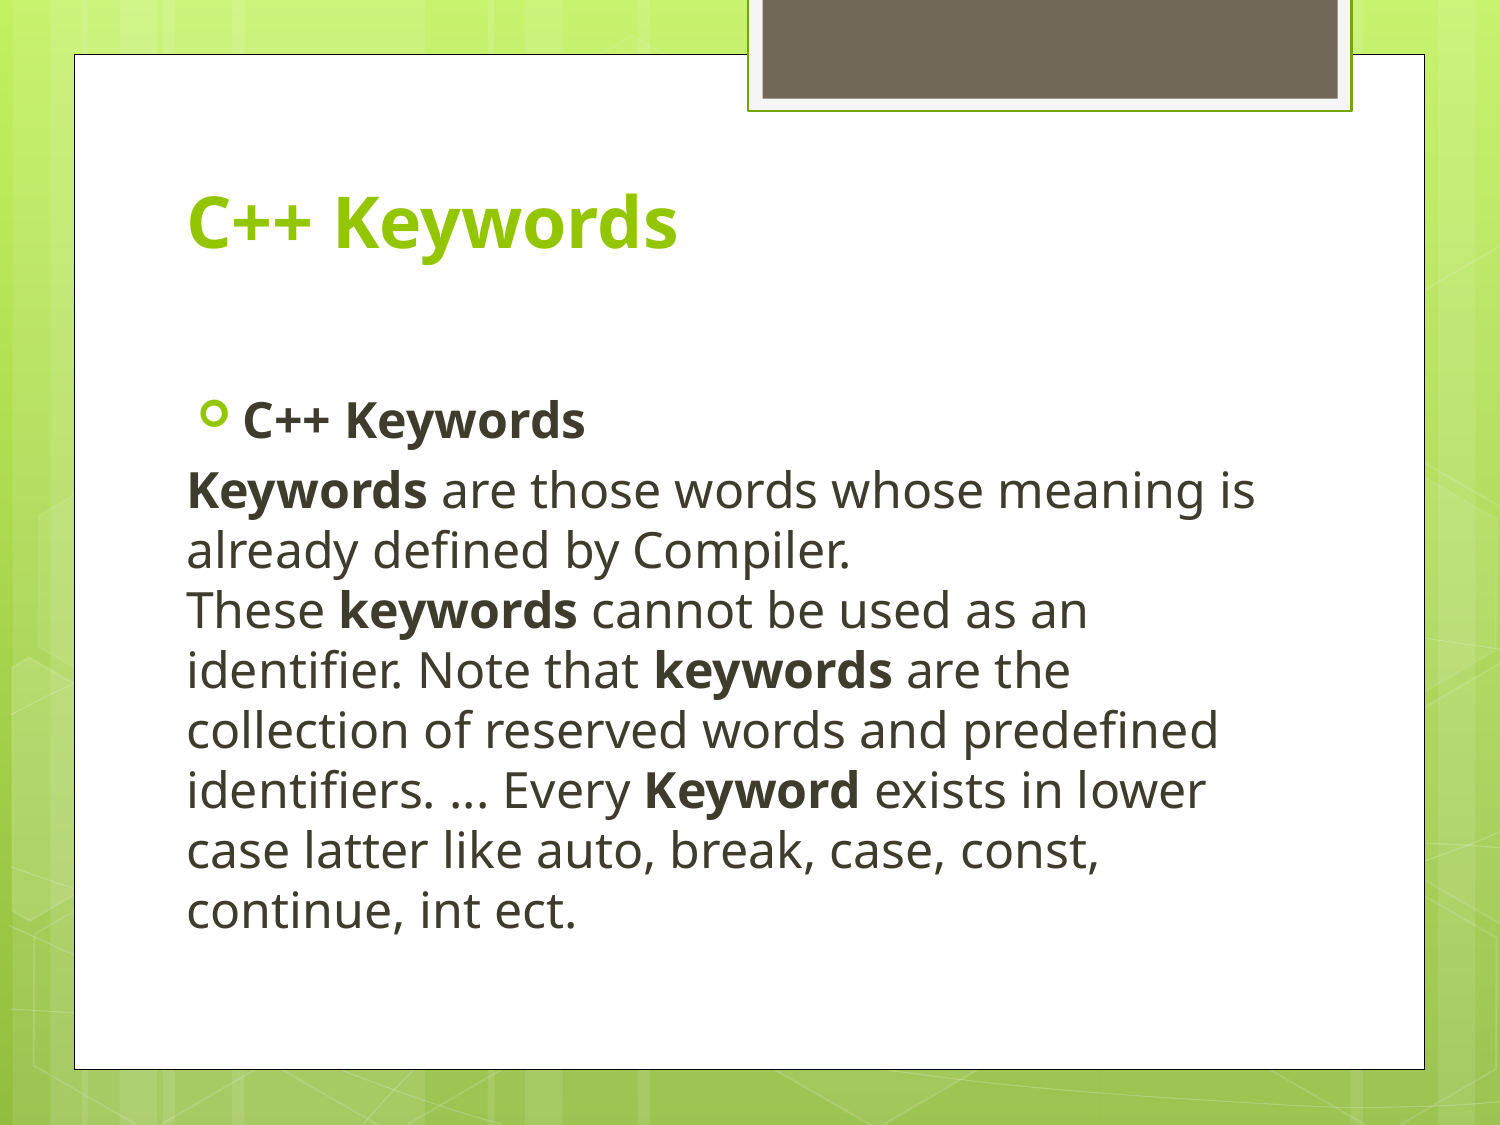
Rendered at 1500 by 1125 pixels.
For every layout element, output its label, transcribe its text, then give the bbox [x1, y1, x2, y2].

title C++ Keywords [171, 168, 1324, 357]
list C++ Keywords Keywords are those words whose meaning is already defined by Compiler. These keywords cannot be used as an identifier. Note that keywords are the collection of reserved words and predefined identifiers. ... Every Keyword exists in lower case latter like auto, break, case, const, continue, int ect. [171, 381, 1283, 957]
